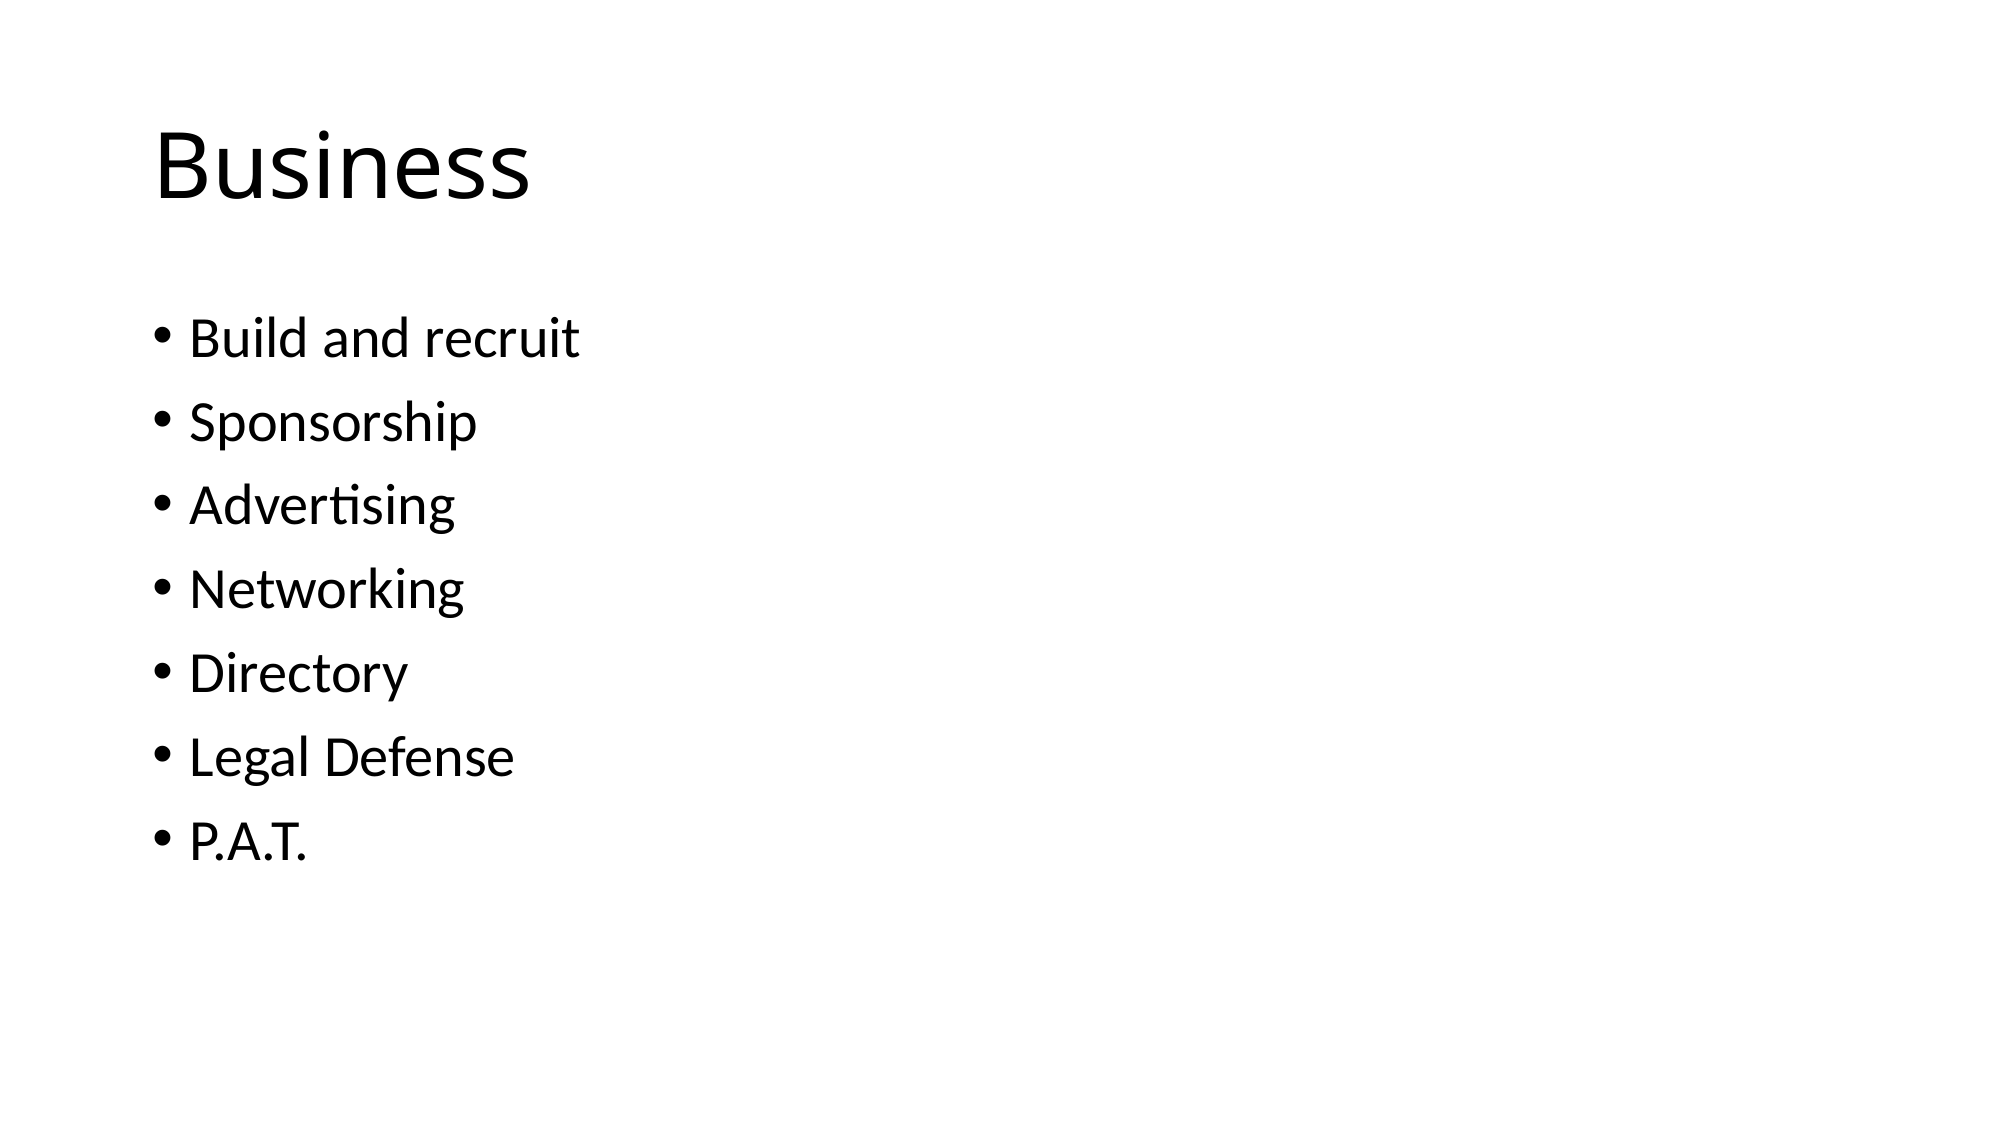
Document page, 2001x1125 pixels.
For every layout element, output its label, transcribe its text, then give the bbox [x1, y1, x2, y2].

list Build and recruit Sponsorship Advertising Networking Directory Legal Defense P.A.T. [137, 299, 1863, 1014]
title Business [137, 59, 1863, 278]
